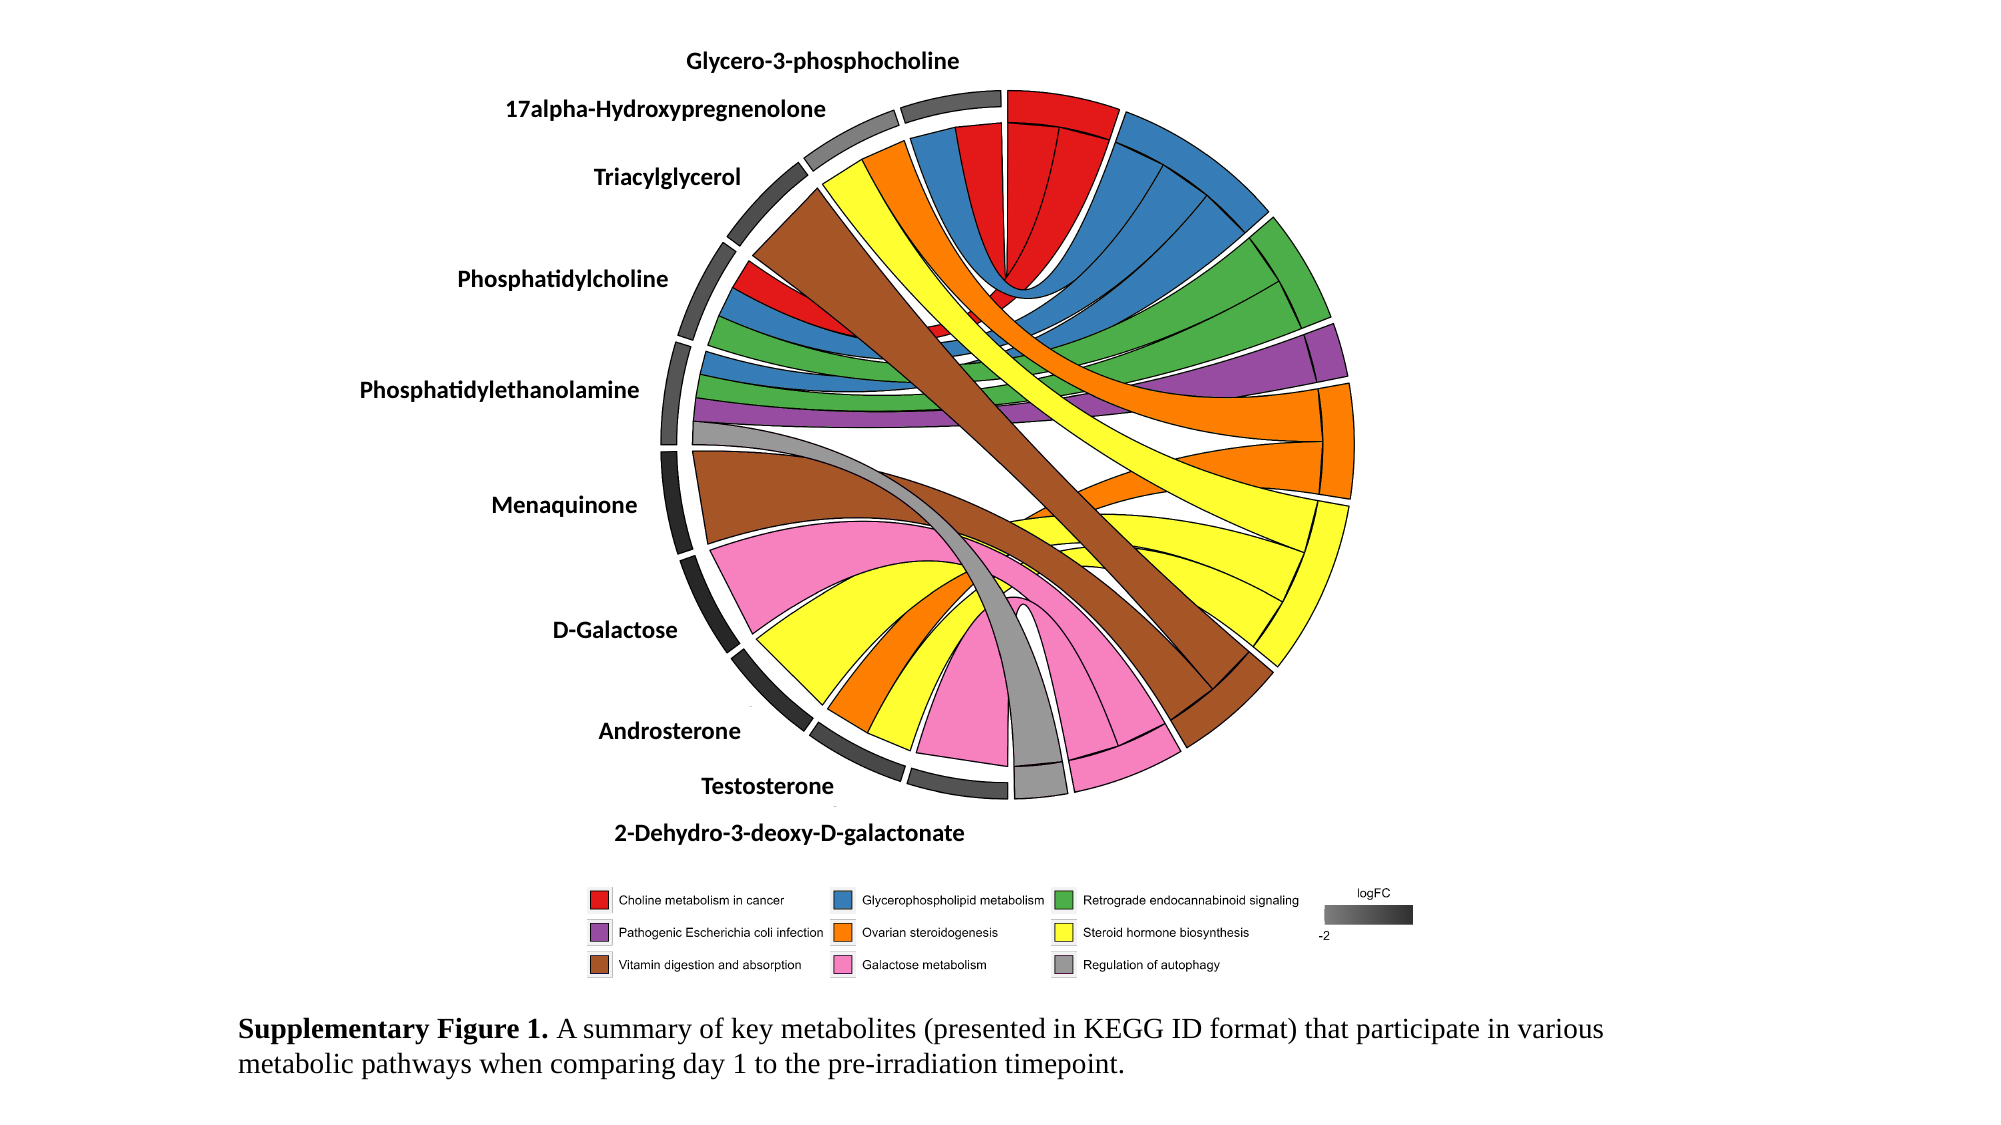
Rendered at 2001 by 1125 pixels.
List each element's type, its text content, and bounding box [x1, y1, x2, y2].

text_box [344, 0, 1413, 990]
text_box Supplementary Figure 1. A summary of key metabolites (presented in KEGG ID format) that participate in various metabolic pathways when comparing day 1 to the pre-irradiation timepoint. [223, 1001, 1657, 1087]
